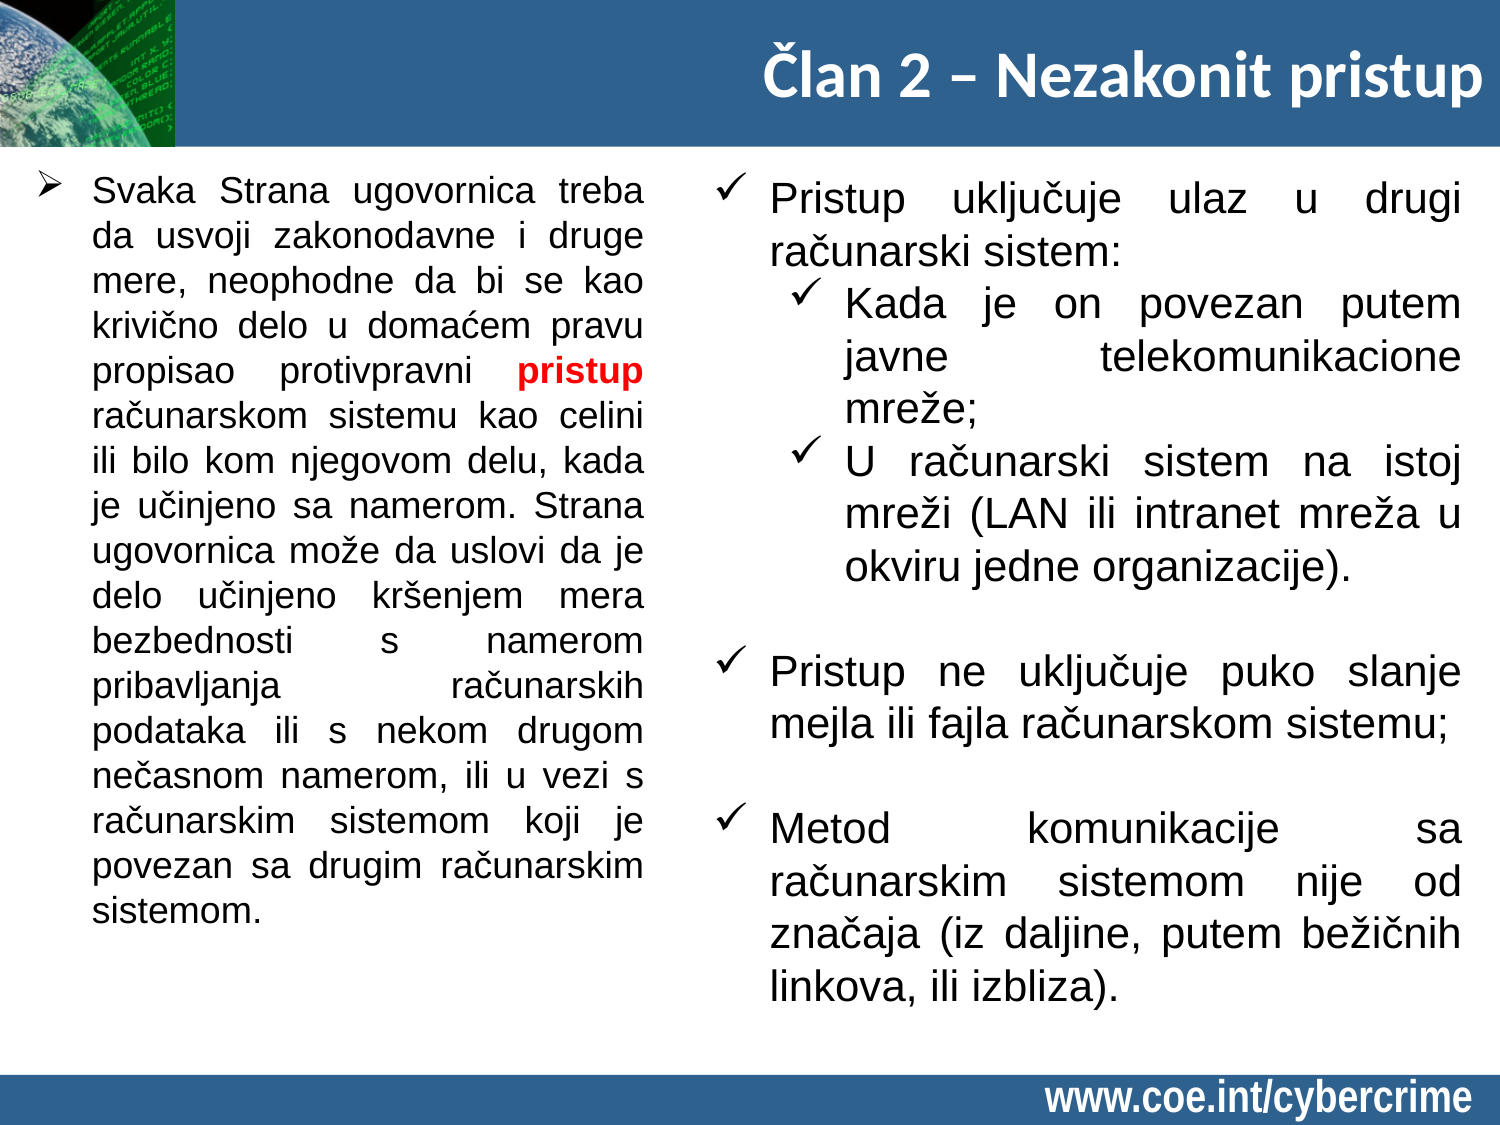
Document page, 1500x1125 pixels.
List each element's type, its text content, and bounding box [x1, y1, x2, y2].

text_box Član 2 – Nezakonit pristup [177, 0, 1500, 149]
text_box [0, 1073, 1030, 1125]
text_box Pristup uključuje ulaz u drugi računarski sistem: Kada je on povezan putem javne telekomunikacione mreže; U računarski sistem na istoj mreži (LAN ili intranet mreža u okviru jedne organizacije). Pristup ne uključuje puko slanje mejla ili fajla računarskom sistemu; Metod komunikacije sa računarskim sistemom nije od značaja (iz daljine, putem bežičnih linkova, ili izbliza). [698, 162, 1478, 1018]
picture [0, 0, 175, 147]
text_box www.coe.int/cybercrime [1030, 1059, 1500, 1125]
text_box Svaka Strana ugovornica treba da usvoji zakonodavne i druge mere, neophodne da bi se kao krivično delo u domaćem pravu propisao protivpravni pristup računarskom sistemu kao celini ili bilo kom njegovom delu, kada je učinjeno sa namerom. Strana ugovornica može da uslovi da je delo učinjeno kršenjem mera bezbednosti s namerom pribavljanja računarskih podataka ili s nekom drugom nečasnom namerom, ili u vezi s računarskim sistemom koji je povezan sa drugim računarskim sistemom. [20, 158, 659, 938]
